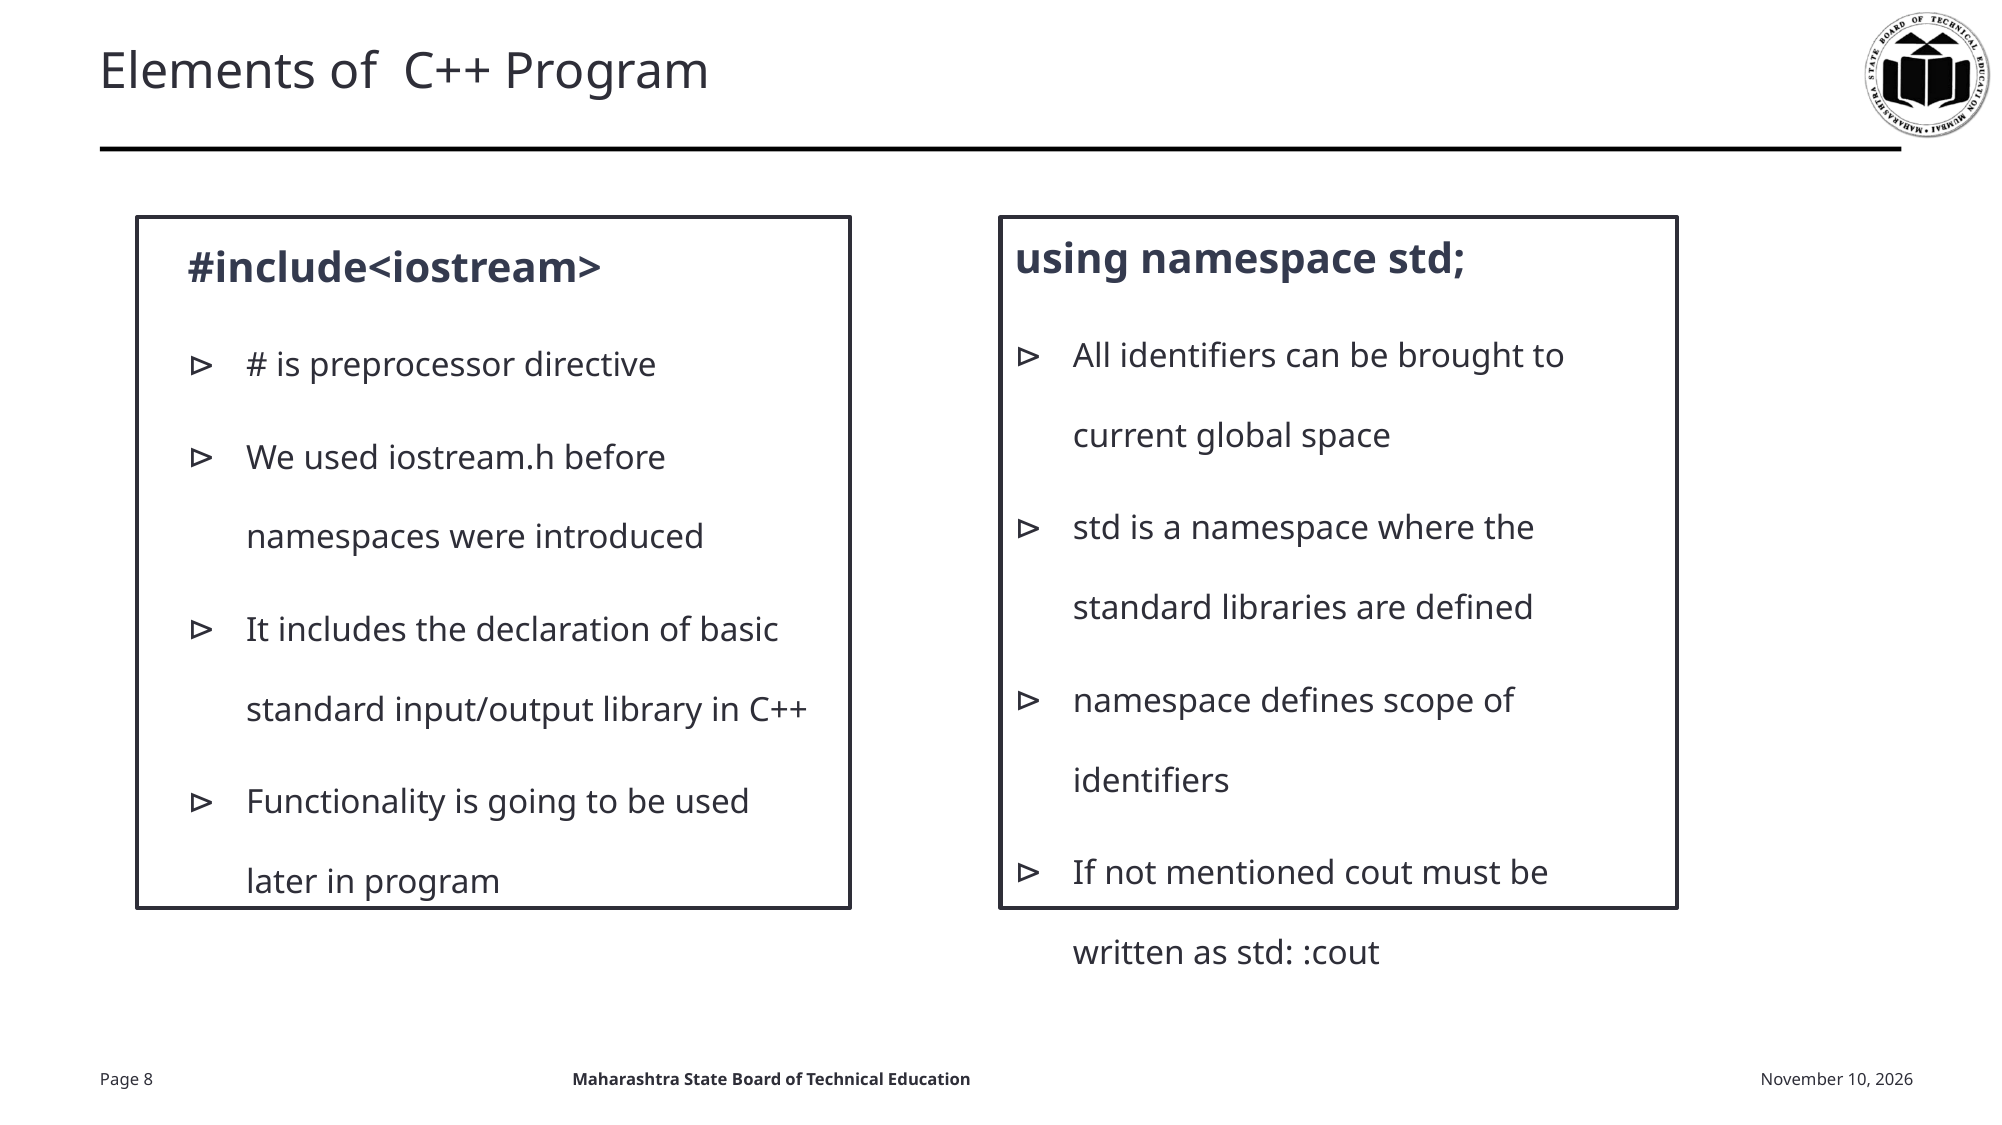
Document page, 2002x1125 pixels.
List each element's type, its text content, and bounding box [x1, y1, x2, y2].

title Elements of C++ Program [99, 48, 1901, 145]
text_box #include<iostream> # is preprocessor directive We used iostream.h before namespaces were introduced It includes the declaration of basic standard input/output library in C++ Functionality is going to be used later in program [156, 226, 833, 1125]
text_box [137, 216, 850, 908]
text_box using namespace std; All identifiers can be brought to current global space std is a namespace where the standard libraries are defined namespace defines scope of identifiers If not mentioned cout must be written as std: :cout [983, 217, 1677, 1125]
picture [1852, 0, 2001, 149]
